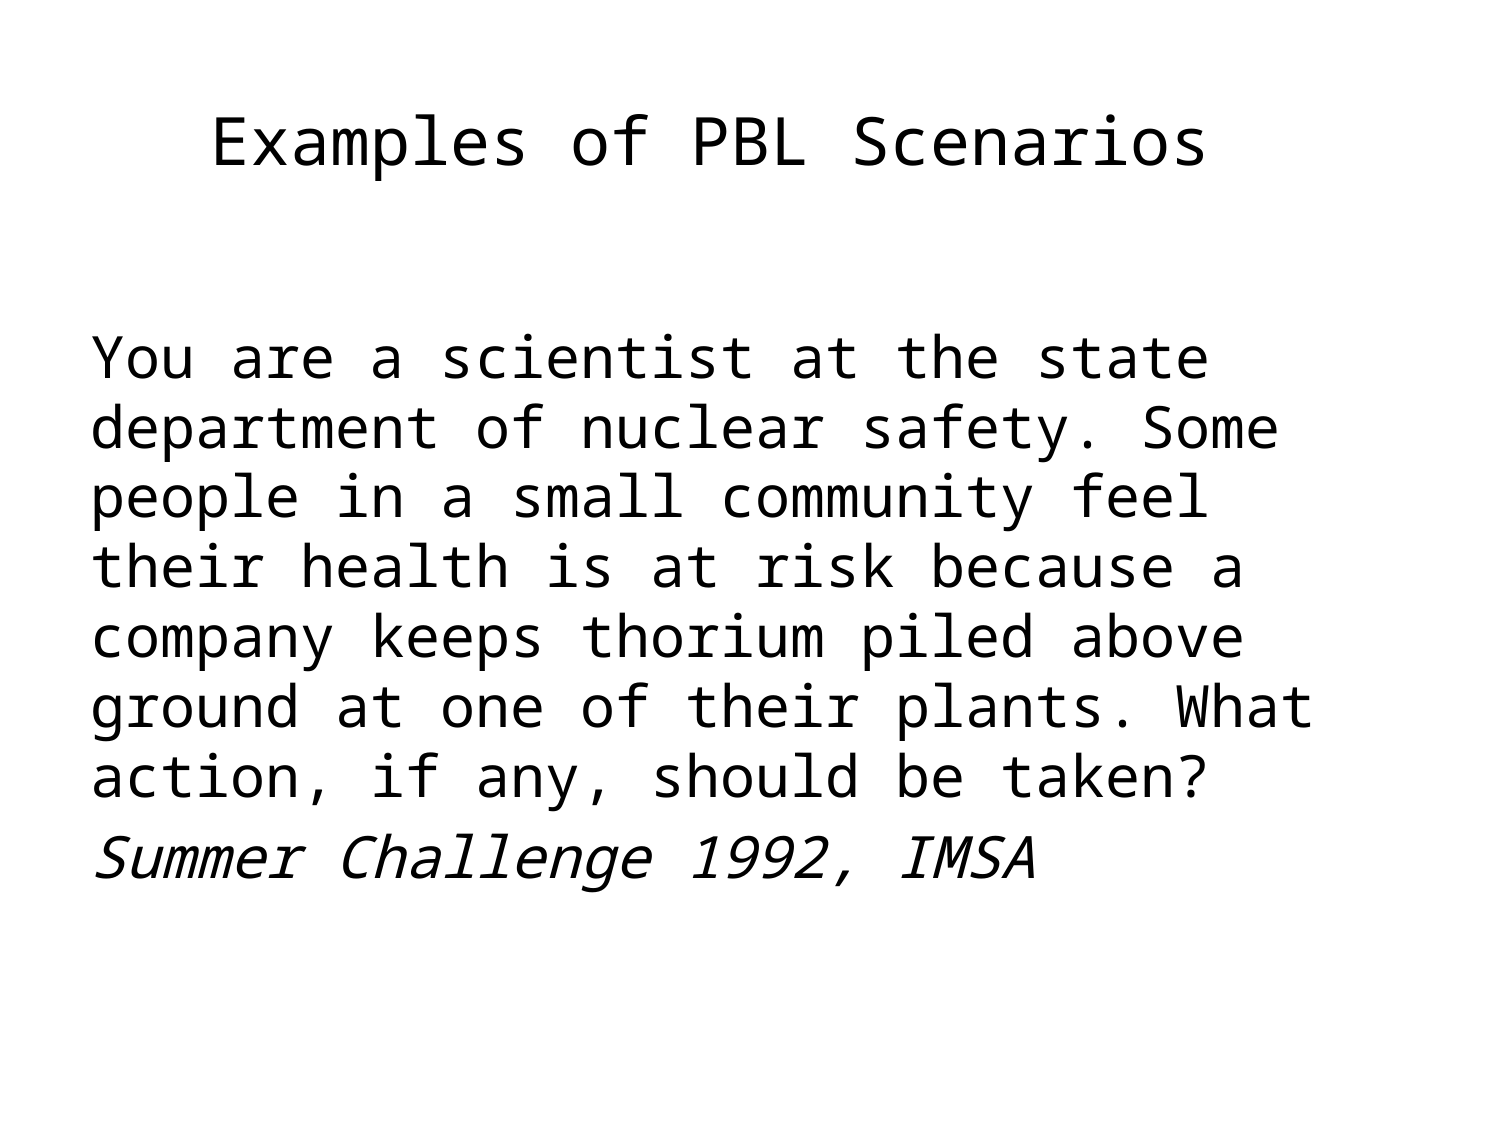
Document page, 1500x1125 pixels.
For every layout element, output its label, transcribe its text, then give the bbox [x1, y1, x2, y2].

title Examples of PBL Scenarios [75, 45, 1425, 233]
list You are a scientist at the state department of nuclear safety. Some people in a small community feel their health is at risk because a company keeps thorium piled above ground at one of their plants. What action, if any, should be taken? Summer Challenge 1992, IMSA [75, 312, 1425, 1055]
